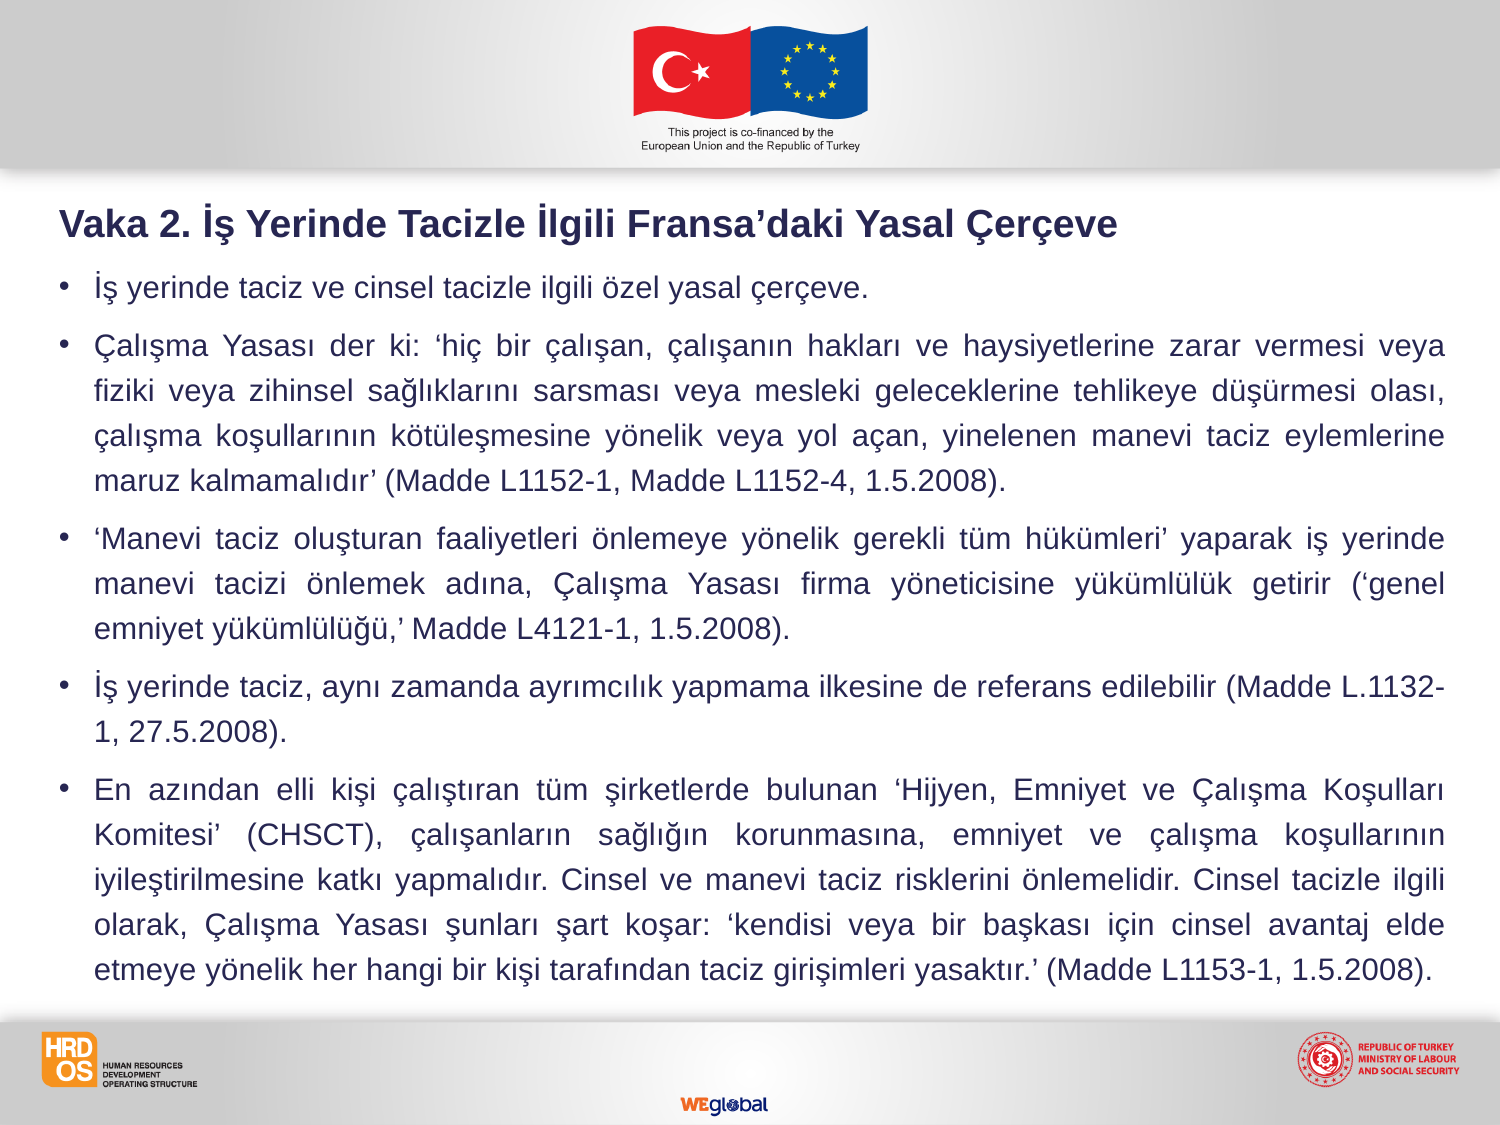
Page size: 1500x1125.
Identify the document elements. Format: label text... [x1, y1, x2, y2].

list Vaka 2. İş Yerinde Tacizle İlgili Fransa’daki Yasal Çerçeve İş yerinde taciz ve cinsel tacizle ilgili özel yasal çerçeve. Çalışma Yasası der ki: ‘hiç bir çalışan, çalışanın hakları ve haysiyetlerine zarar vermesi veya fiziki veya zihinsel sağlıklarını sarsması veya mesleki geleceklerine tehlikeye düşürmesi olası, çalışma koşullarının kötüleşmesine yönelik veya yol açan, yinelenen manevi taciz eylemlerine maruz kalmamalıdır’ (Madde L1152-1, Madde L1152-4, 1.5.2008). ‘Manevi taciz oluşturan faaliyetleri önlemeye yönelik gerekli tüm hükümleri’ yaparak iş yerinde manevi tacizi önlemek adına, Çalışma Yasası firma yöneticisine yükümlülük getirir (‘genel emniyet yükümlülüğü,’ Madde L4121-1, 1.5.2008). İş yerinde taciz, aynı zamanda ayrımcılık yapmama ilkesine de referans edilebilir (Madde L.1132-1, 27.5.2008). En azından elli kişi çalıştıran tüm şirketlerde bulunan ‘Hijyen, Emniyet ve Çalışma Koşulları Komitesi’ (CHSCT), çalışanların sağlığın korunmasına, emniyet ve çalışma koşullarının iyileştirilmesine katkı yapmalıdır. Cinsel ve manevi taciz risklerini önlemelidir. Cinsel tacizle ilgili olarak, Çalışma Yasası şunları şart koşar: ‘kendisi veya bir başkası için cinsel avantaj elde etmeye yönelik her hangi bir kişi tarafından taciz girişimleri yasaktır.’ (Madde L1153-1, 1.5.2008). [43, 196, 1463, 1005]
picture [0, 0, 1500, 1125]
